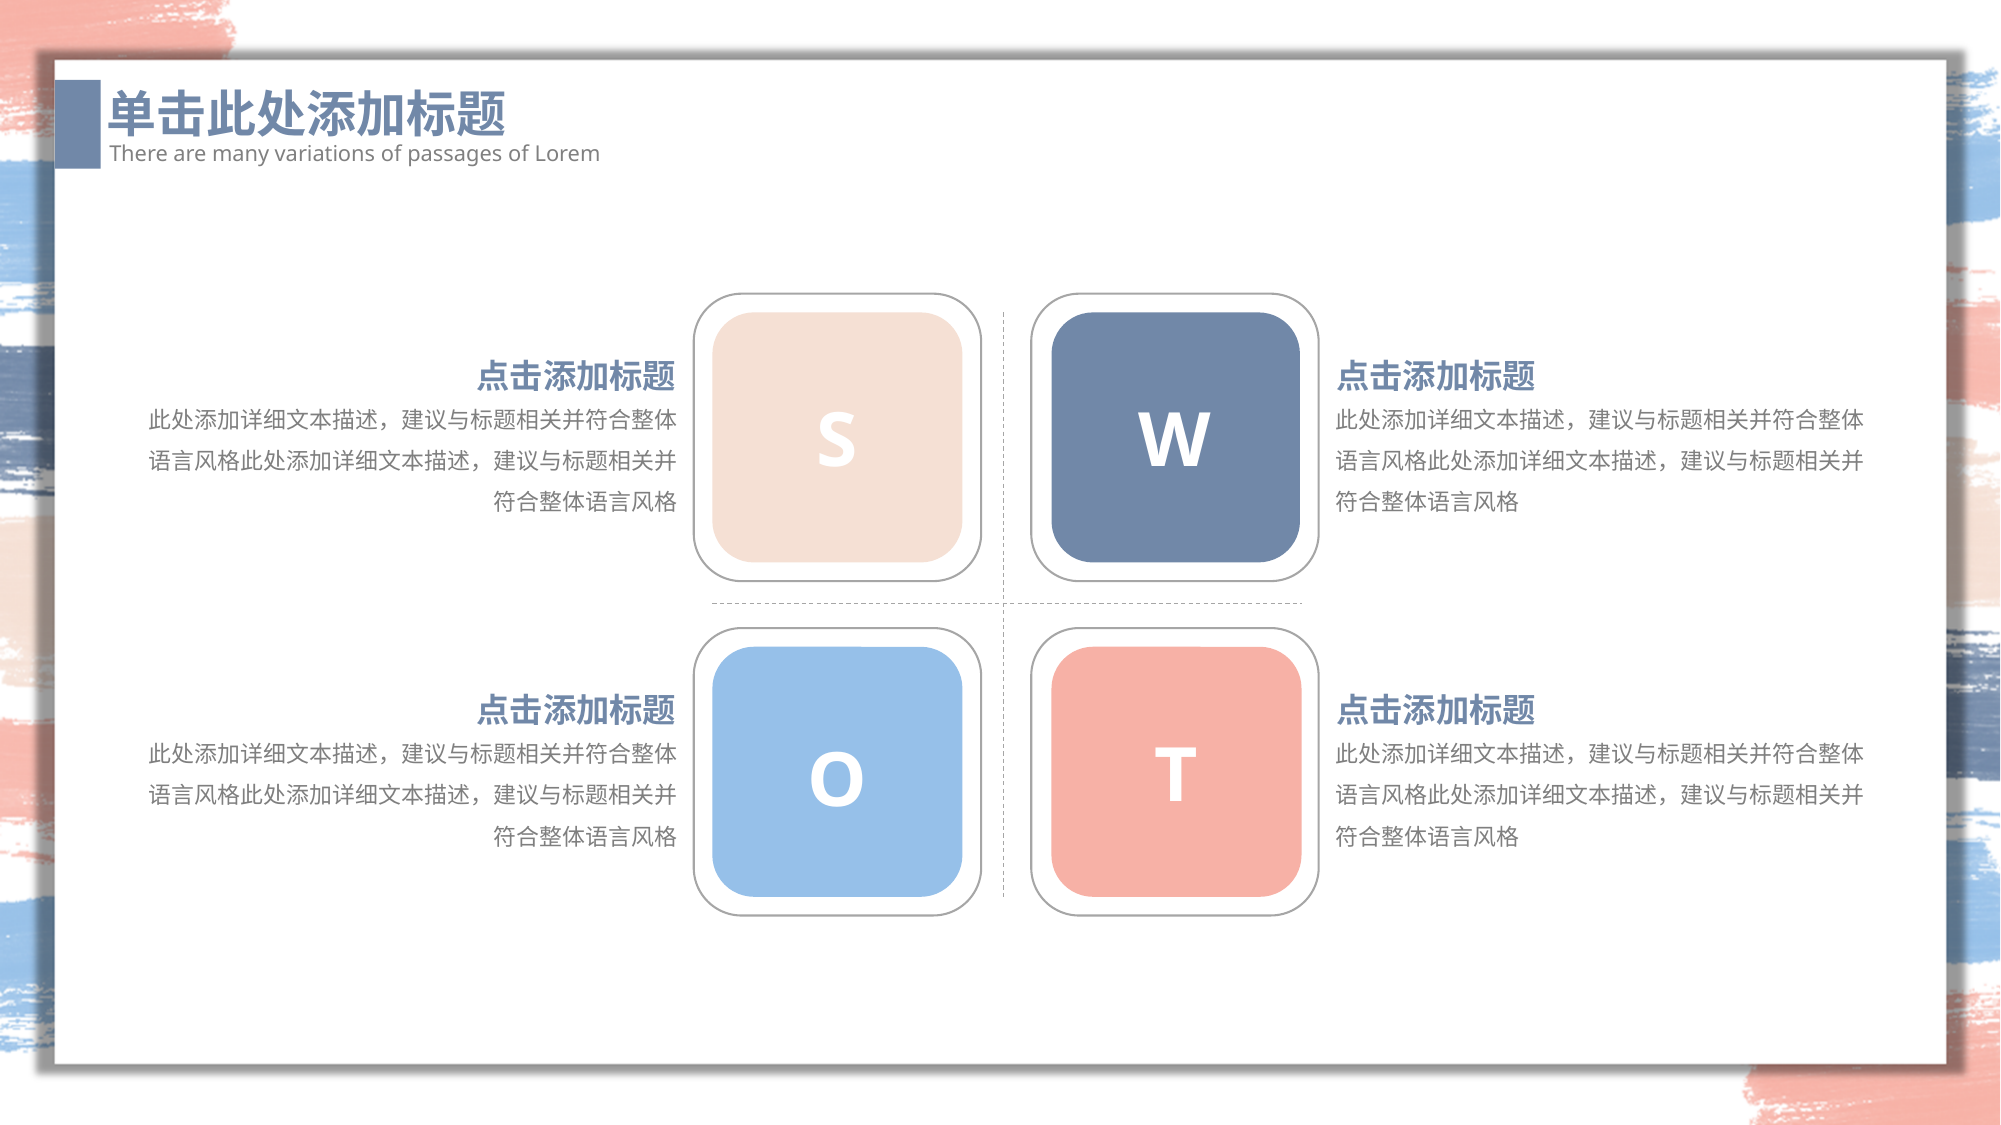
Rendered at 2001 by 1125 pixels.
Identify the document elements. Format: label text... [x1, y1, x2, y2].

text_box [1030, 627, 1320, 917]
text_box 此处添加详细文本描述，建议与标题相关并符合整体语言风格此处添加详细文本描述，建议与标题相关并符合整体语言风格 [1320, 718, 1887, 858]
text_box [1030, 292, 1320, 583]
text_box O [792, 724, 883, 830]
text_box 点击添加标题 [461, 347, 692, 384]
text_box 点击添加标题 [1321, 347, 1551, 384]
text_box [692, 292, 983, 583]
text_box 点击添加标题 [1321, 682, 1551, 718]
text_box W [1123, 384, 1226, 490]
picture [0, 0, 2001, 1125]
text_box 点击添加标题 [461, 682, 692, 718]
text_box 此处添加详细文本描述，建议与标题相关并符合整体语言风格此处添加详细文本描述，建议与标题相关并符合整体语言风格 [1320, 384, 1887, 523]
text_box S [801, 384, 873, 490]
text_box 此处添加详细文本描述，建议与标题相关并符合整体语言风格此处添加详细文本描述，建议与标题相关并符合整体语言风格 [127, 384, 693, 523]
text_box 此处添加详细文本描述，建议与标题相关并符合整体语言风格此处添加详细文本描述，建议与标题相关并符合整体语言风格 [127, 718, 693, 858]
text_box T [1139, 718, 1214, 824]
text_box [692, 627, 983, 917]
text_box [54, 74, 746, 174]
